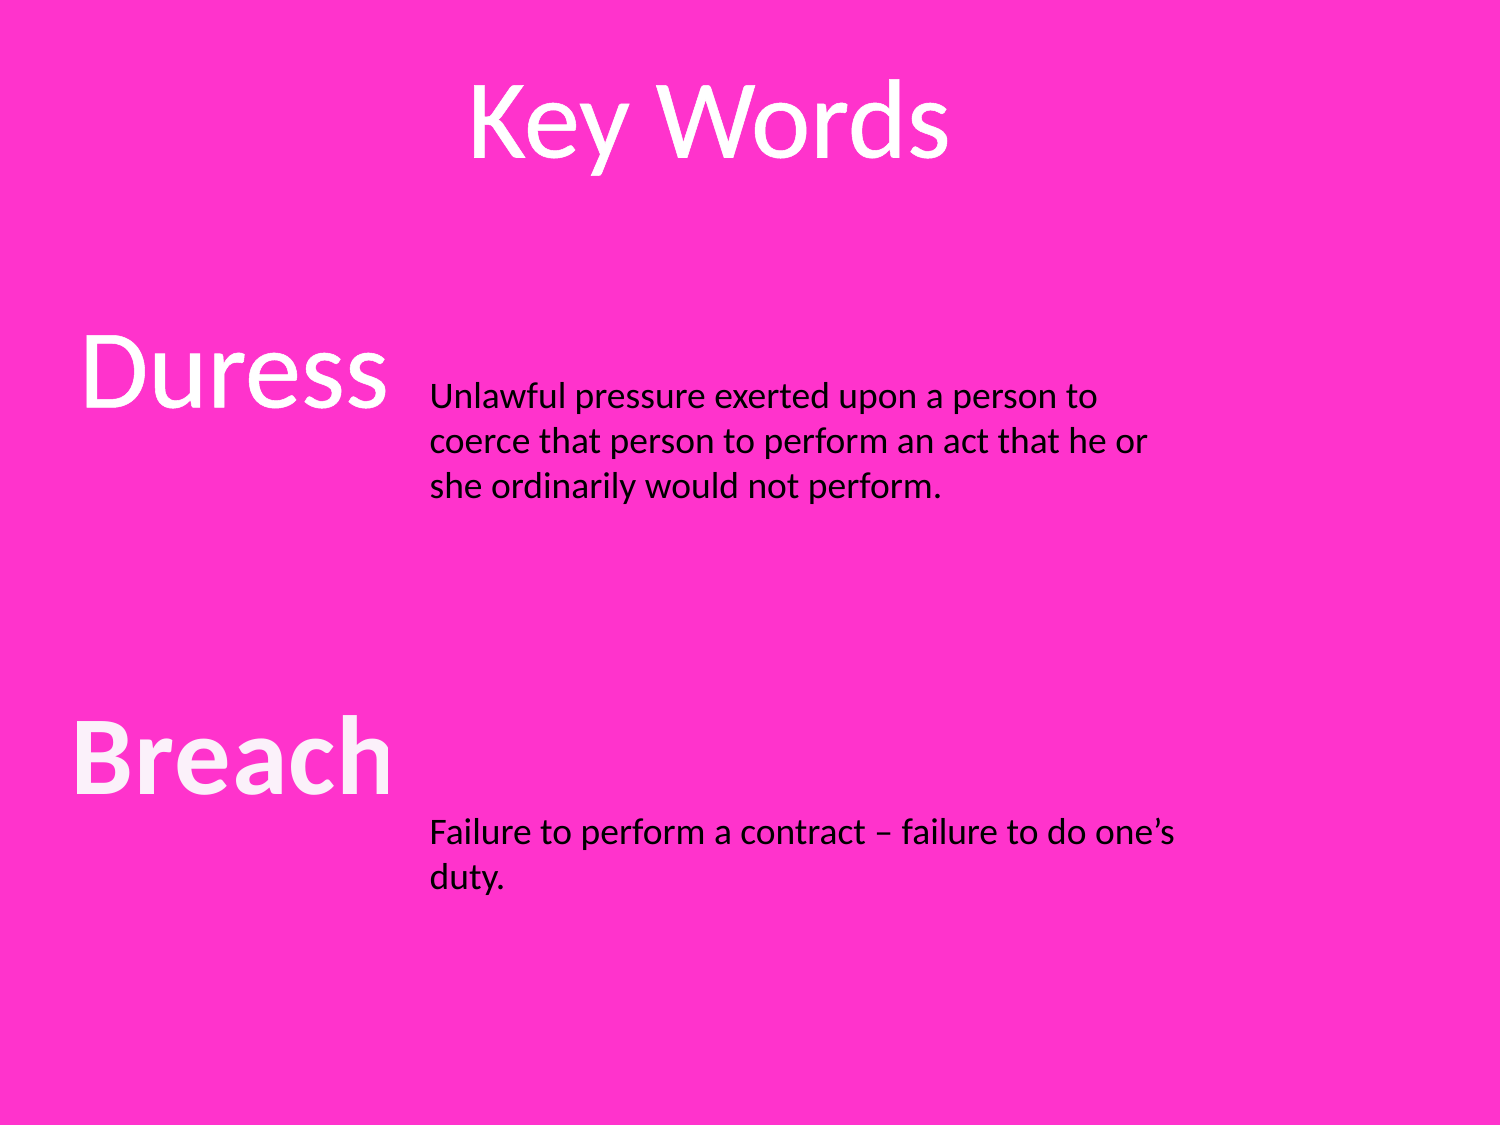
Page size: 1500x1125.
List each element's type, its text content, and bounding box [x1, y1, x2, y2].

text_box Key Words [452, 37, 967, 188]
text_box Breach [55, 674, 413, 825]
text_box Unlawful pressure exerted upon a person to coerce that person to perform an act that he or she ordinarily would not perform. [414, 363, 1200, 513]
text_box Failure to perform a contract – failure to do one’s duty. [414, 799, 1200, 905]
text_box Duress [64, 287, 405, 438]
